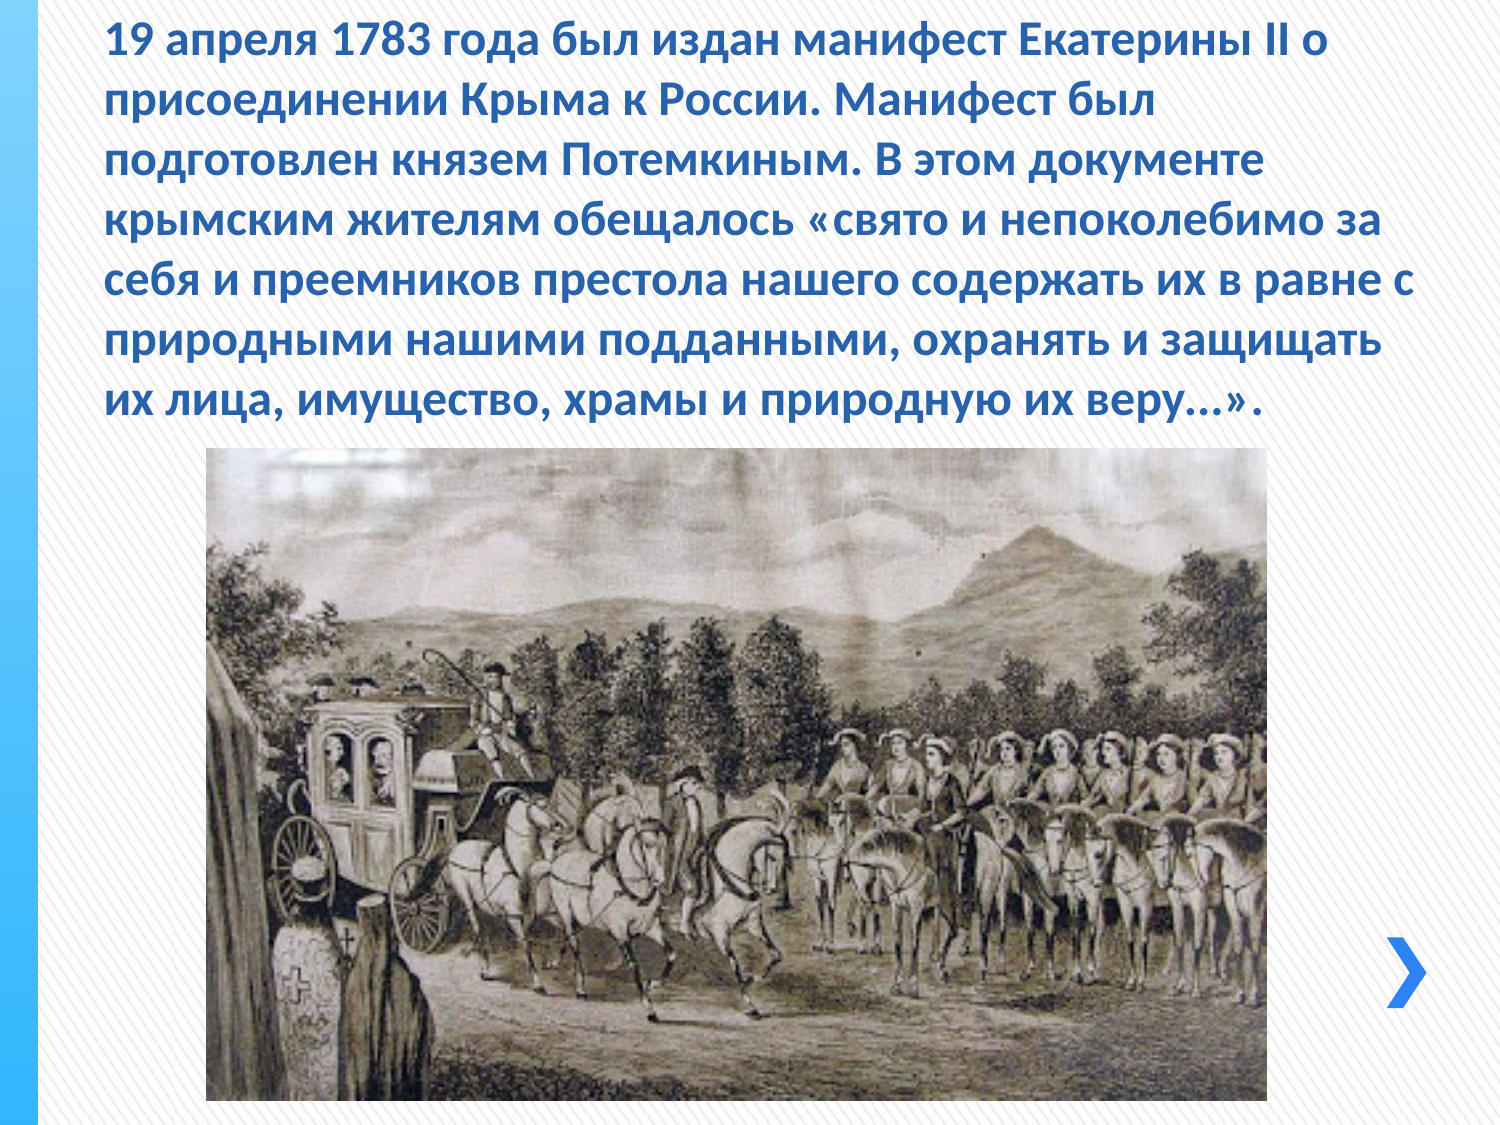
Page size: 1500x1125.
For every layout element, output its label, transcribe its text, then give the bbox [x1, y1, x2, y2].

title 19 апреля 1783 года был издан манифест Екатерины II о присоединении Крыма к России. Манифест был подготовлен князем Потемкиным. В этом документе крымским жителям обещалось «свято и непоколебимо за себя и преемников престола нашего содержать их в равне с природными нашими подданными, охранять и защищать их лица, имущество, храмы и природную их веру...». [88, 0, 1437, 434]
picture [37, 0, 1500, 1125]
